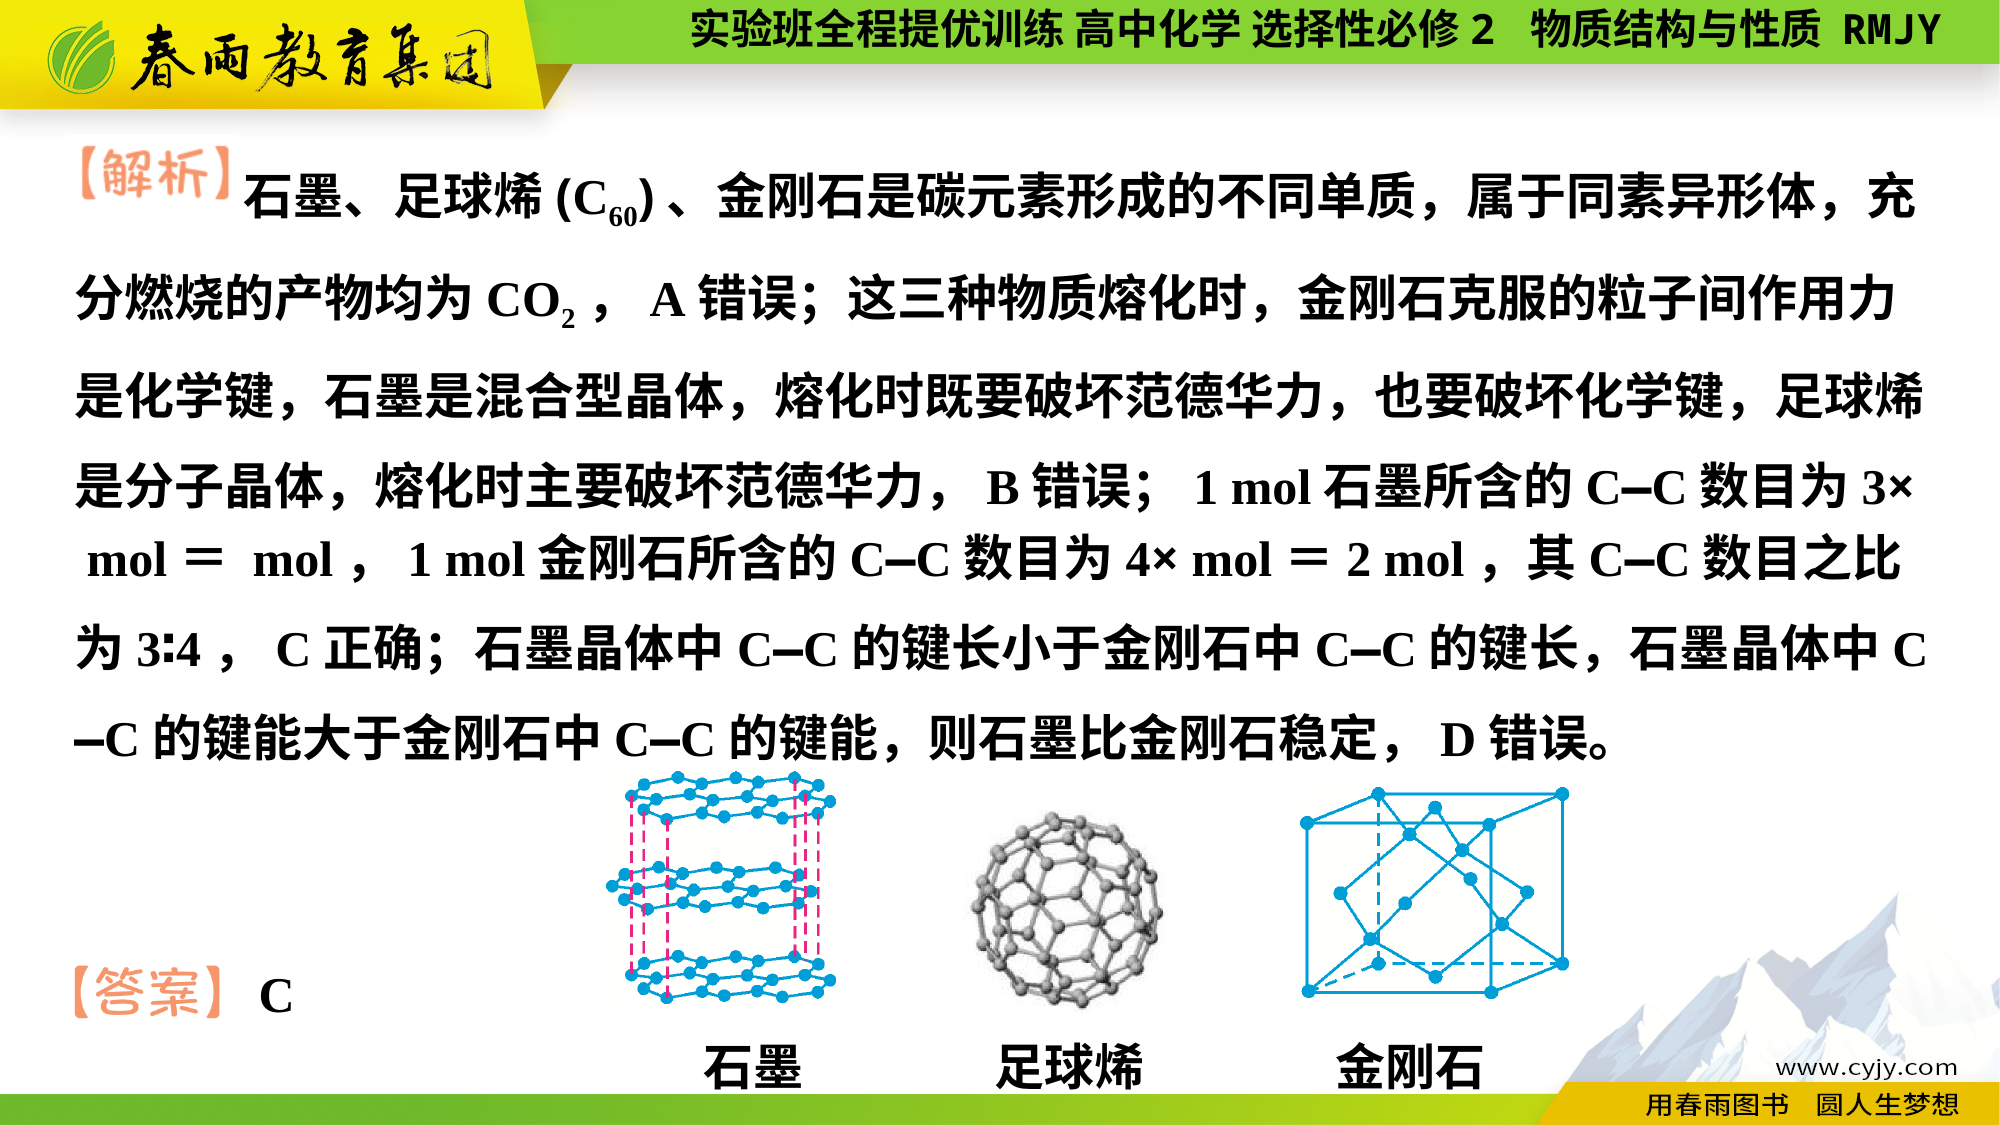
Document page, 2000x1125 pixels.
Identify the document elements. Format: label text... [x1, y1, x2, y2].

text_box C [243, 955, 310, 1031]
picture [0, 0, 2000, 1125]
text_box 石墨 足球烯 金刚石 [468, 998, 1721, 1104]
